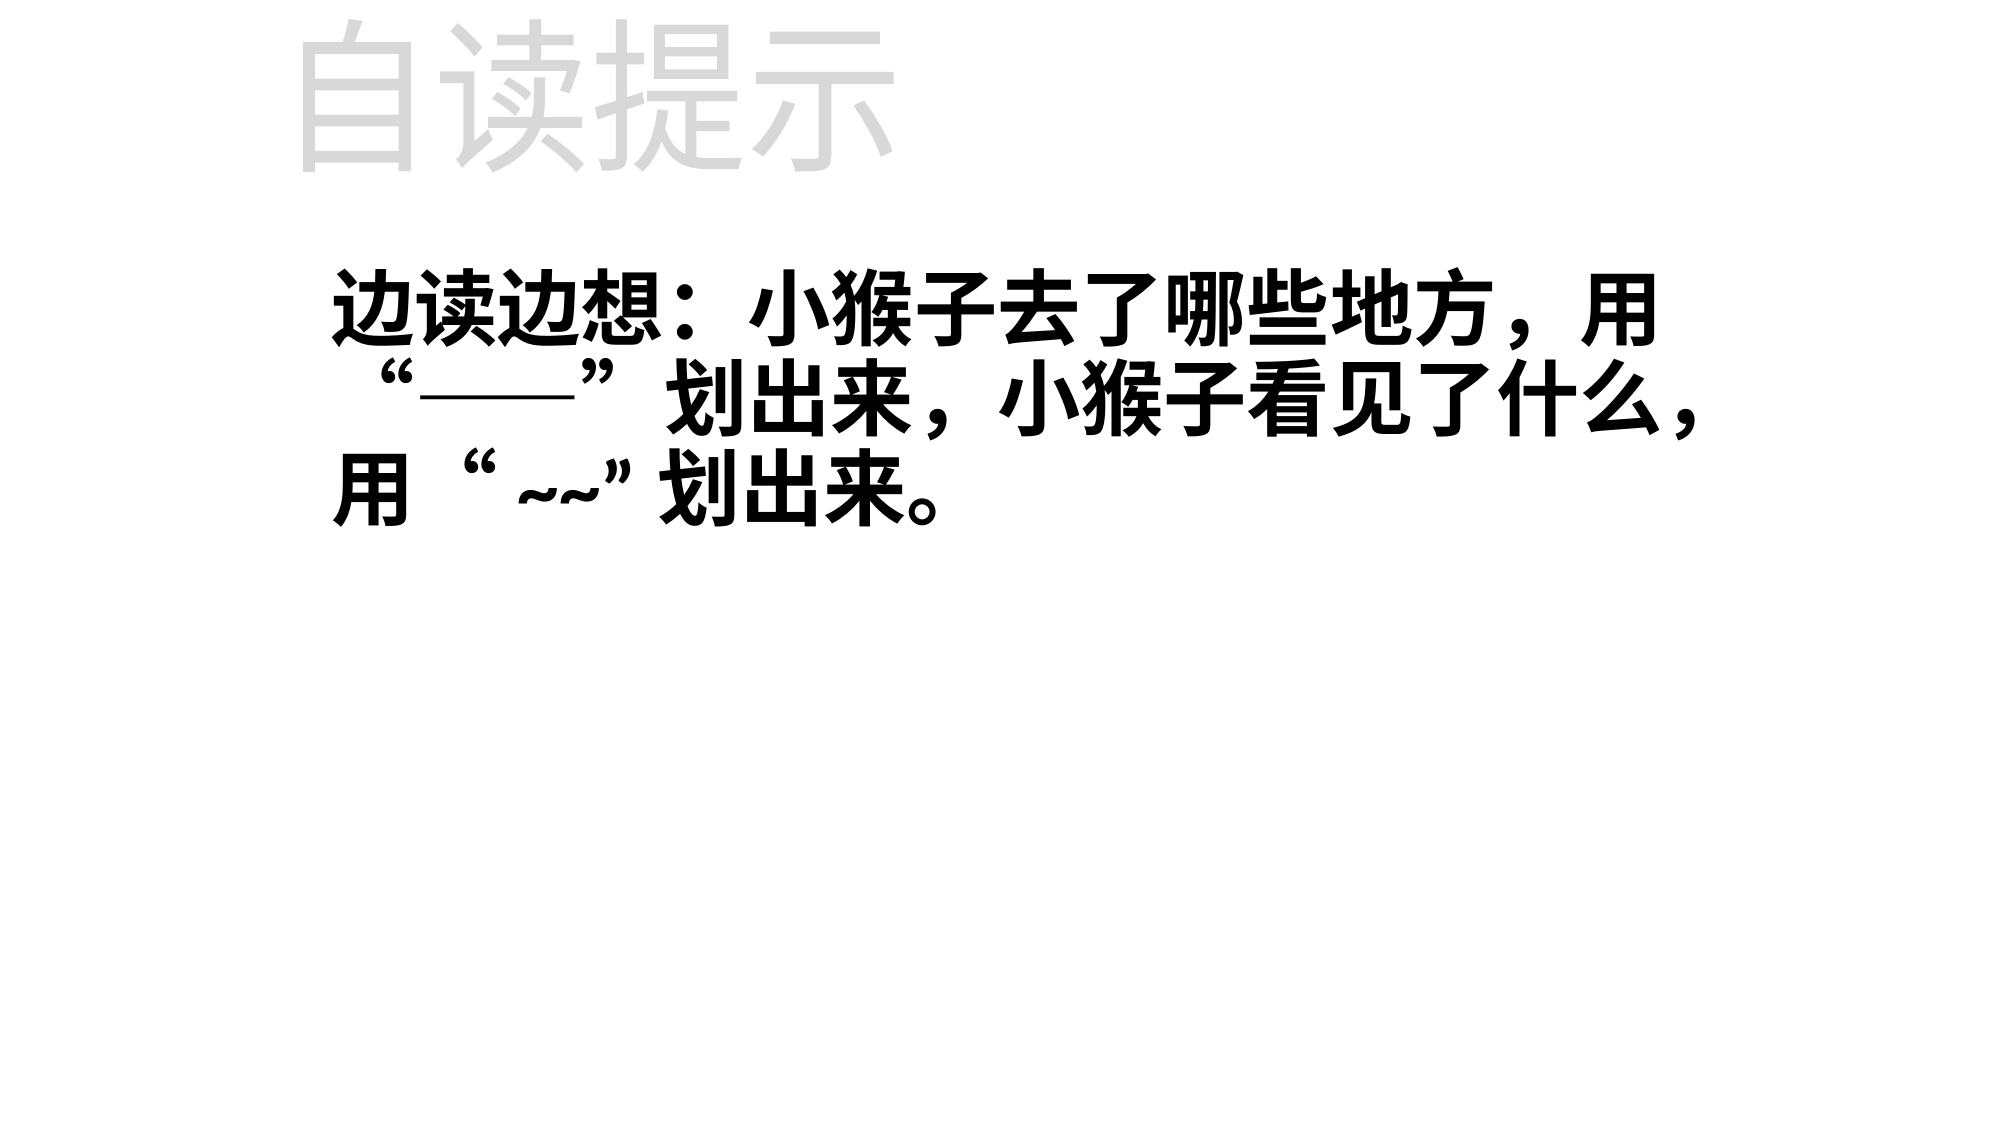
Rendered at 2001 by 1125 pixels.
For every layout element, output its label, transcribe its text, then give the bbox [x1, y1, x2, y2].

list 边读边想：小猴子去了哪些地方，用“——”划出来，小猴子看见了什么，用“~~”划出来。 [316, 260, 1771, 612]
